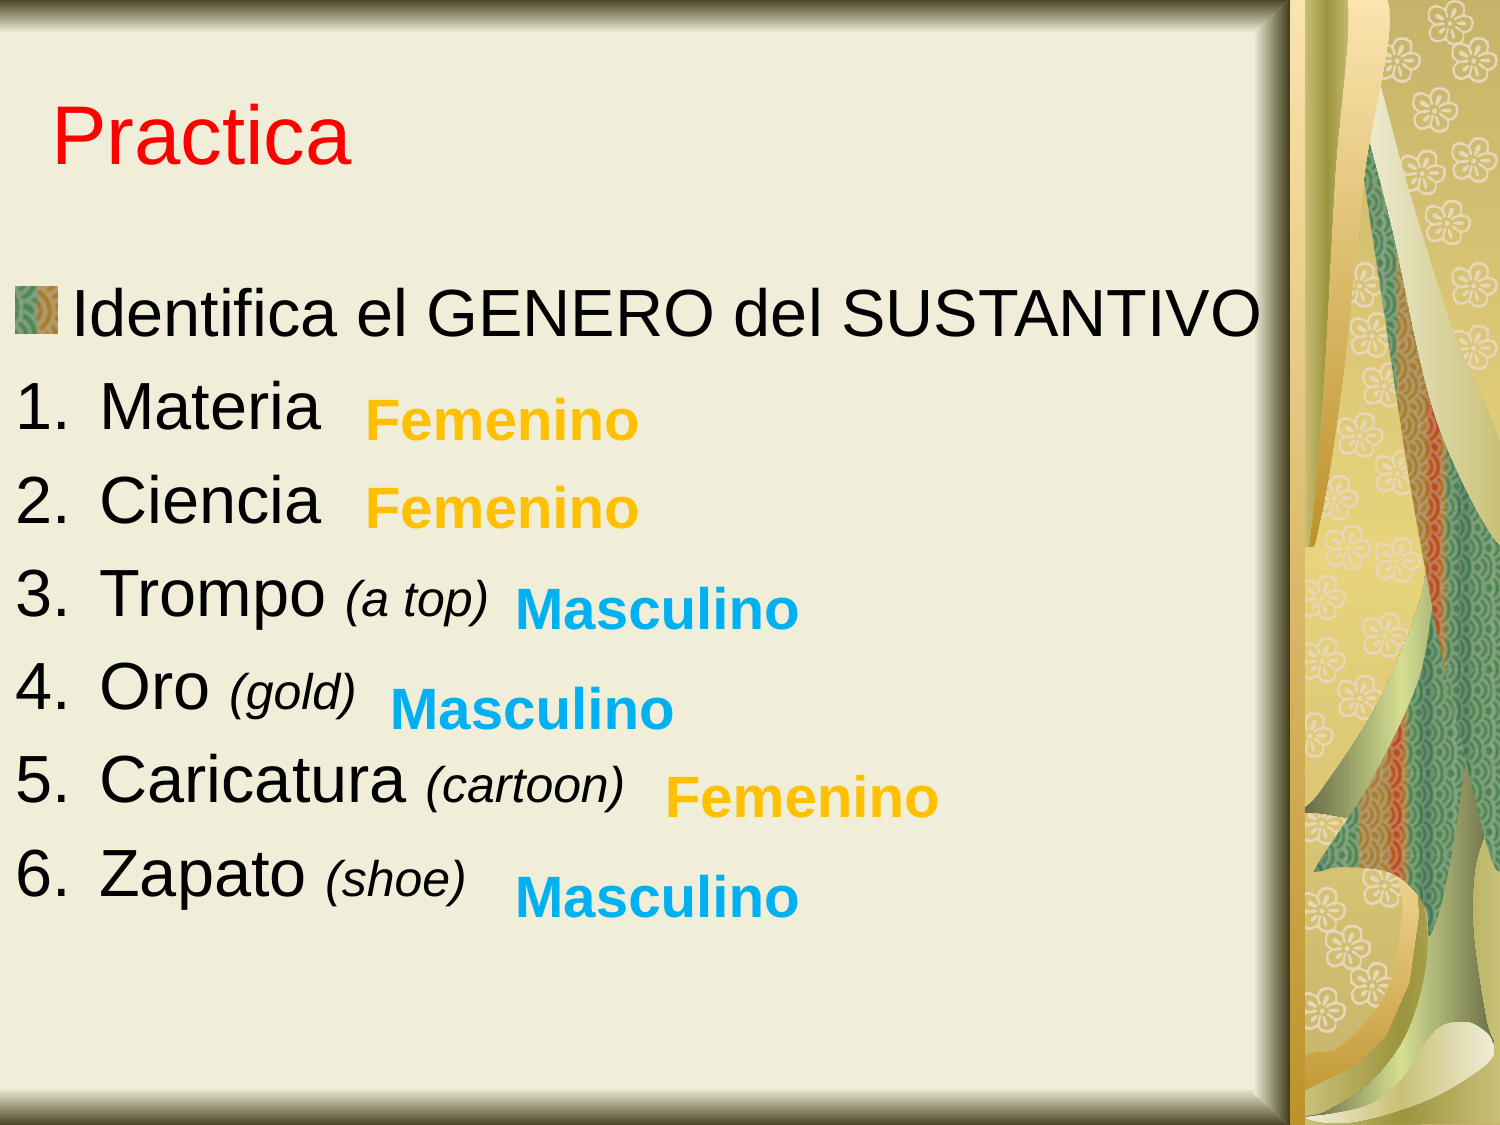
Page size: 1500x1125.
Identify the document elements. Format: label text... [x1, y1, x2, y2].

list Identifica el GENERO del SUSTANTIVO Materia Ciencia Trompo (a top) Oro (gold) Caricatura (cartoon) Zapato (shoe) [0, 262, 1300, 1000]
text_box Masculino [500, 851, 838, 937]
title Practica [35, 37, 1263, 225]
picture [1314, 144, 1500, 936]
text_box Masculino [500, 564, 838, 649]
text_box Masculino [375, 664, 713, 749]
text_box Femenino [650, 751, 988, 837]
text_box Femenino [350, 462, 688, 548]
text_box Femenino [350, 375, 688, 460]
picture [15, 286, 58, 334]
